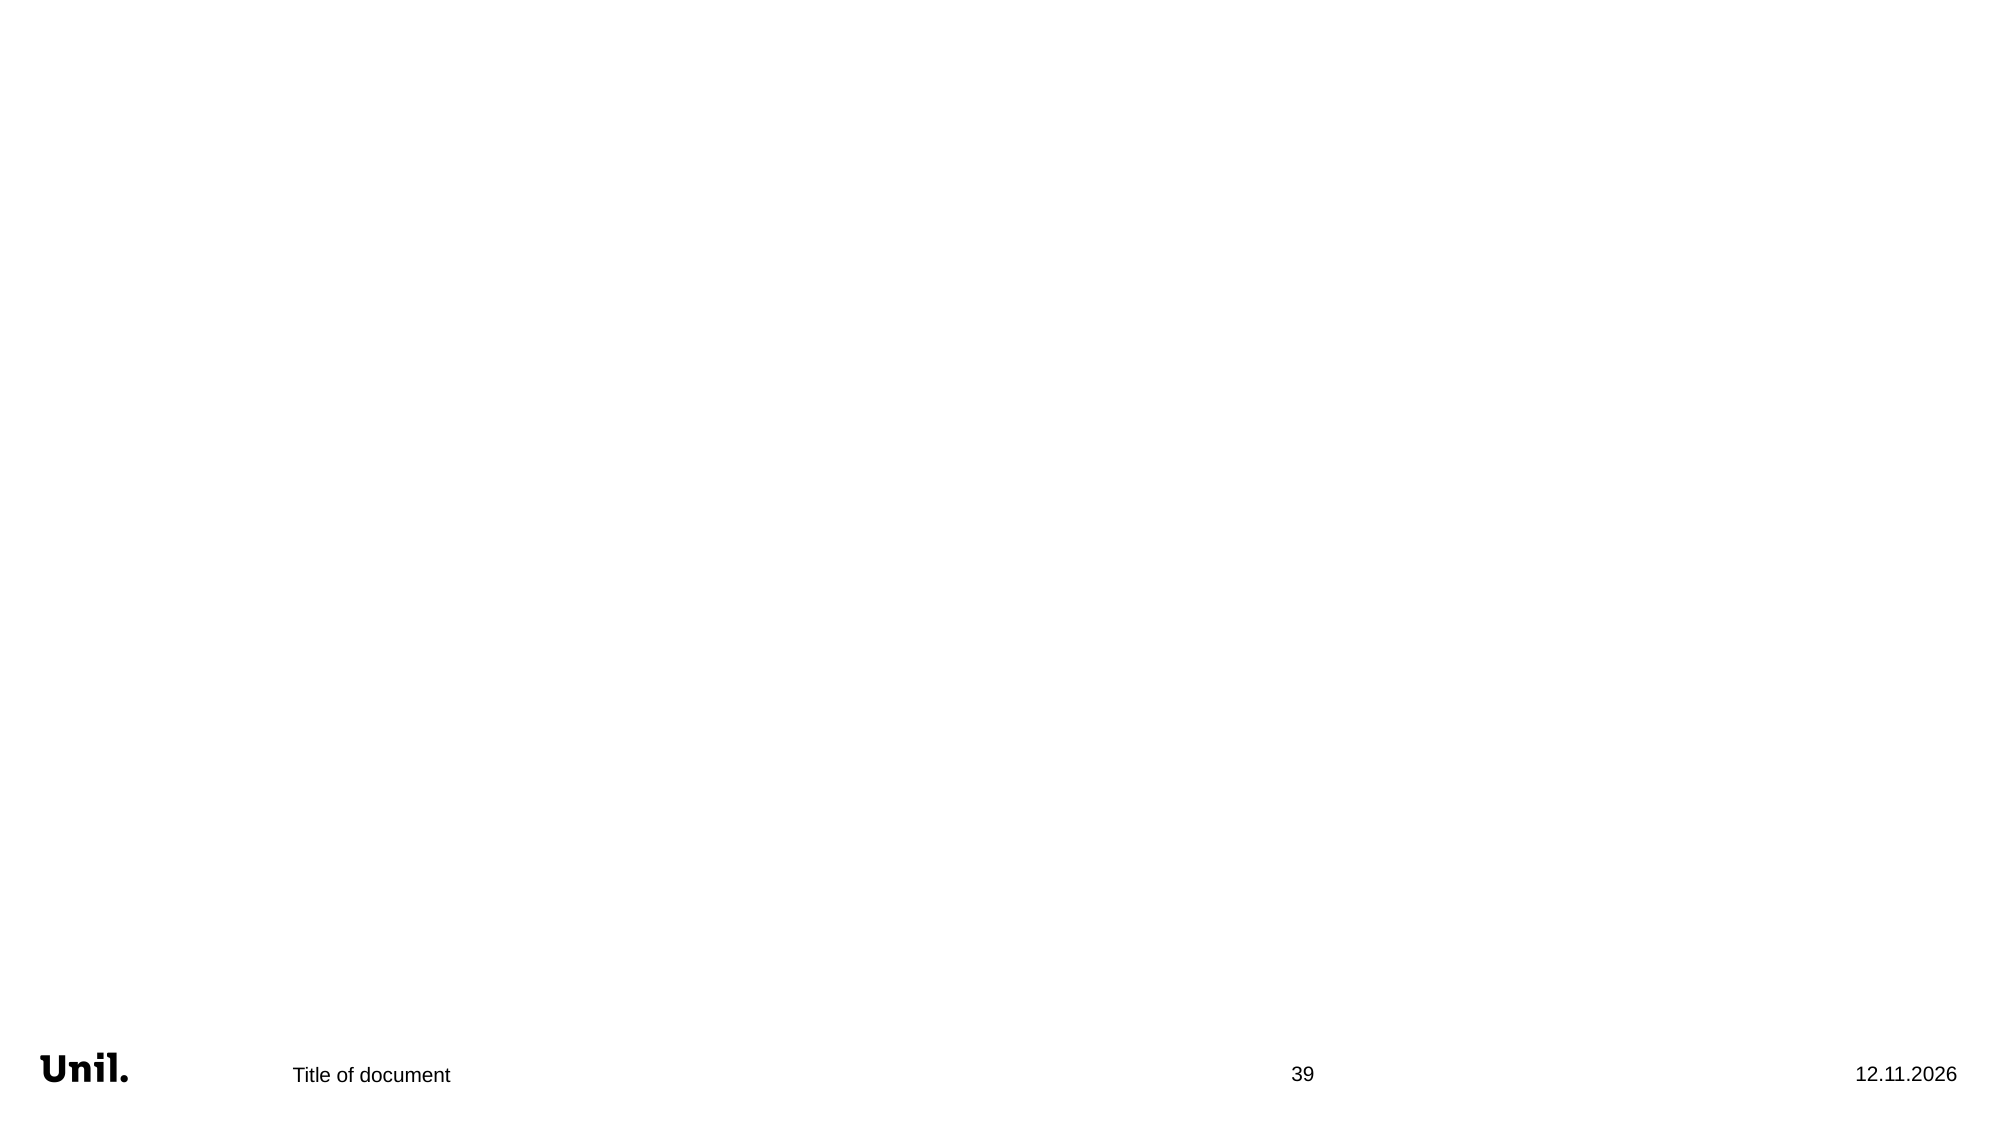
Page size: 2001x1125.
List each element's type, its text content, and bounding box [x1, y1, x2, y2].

picture [1539, 0, 2000, 1125]
footer Title of document [292, 1011, 1048, 1087]
picture [27, 1042, 141, 1095]
slide_number 39 [1250, 1037, 1355, 1086]
